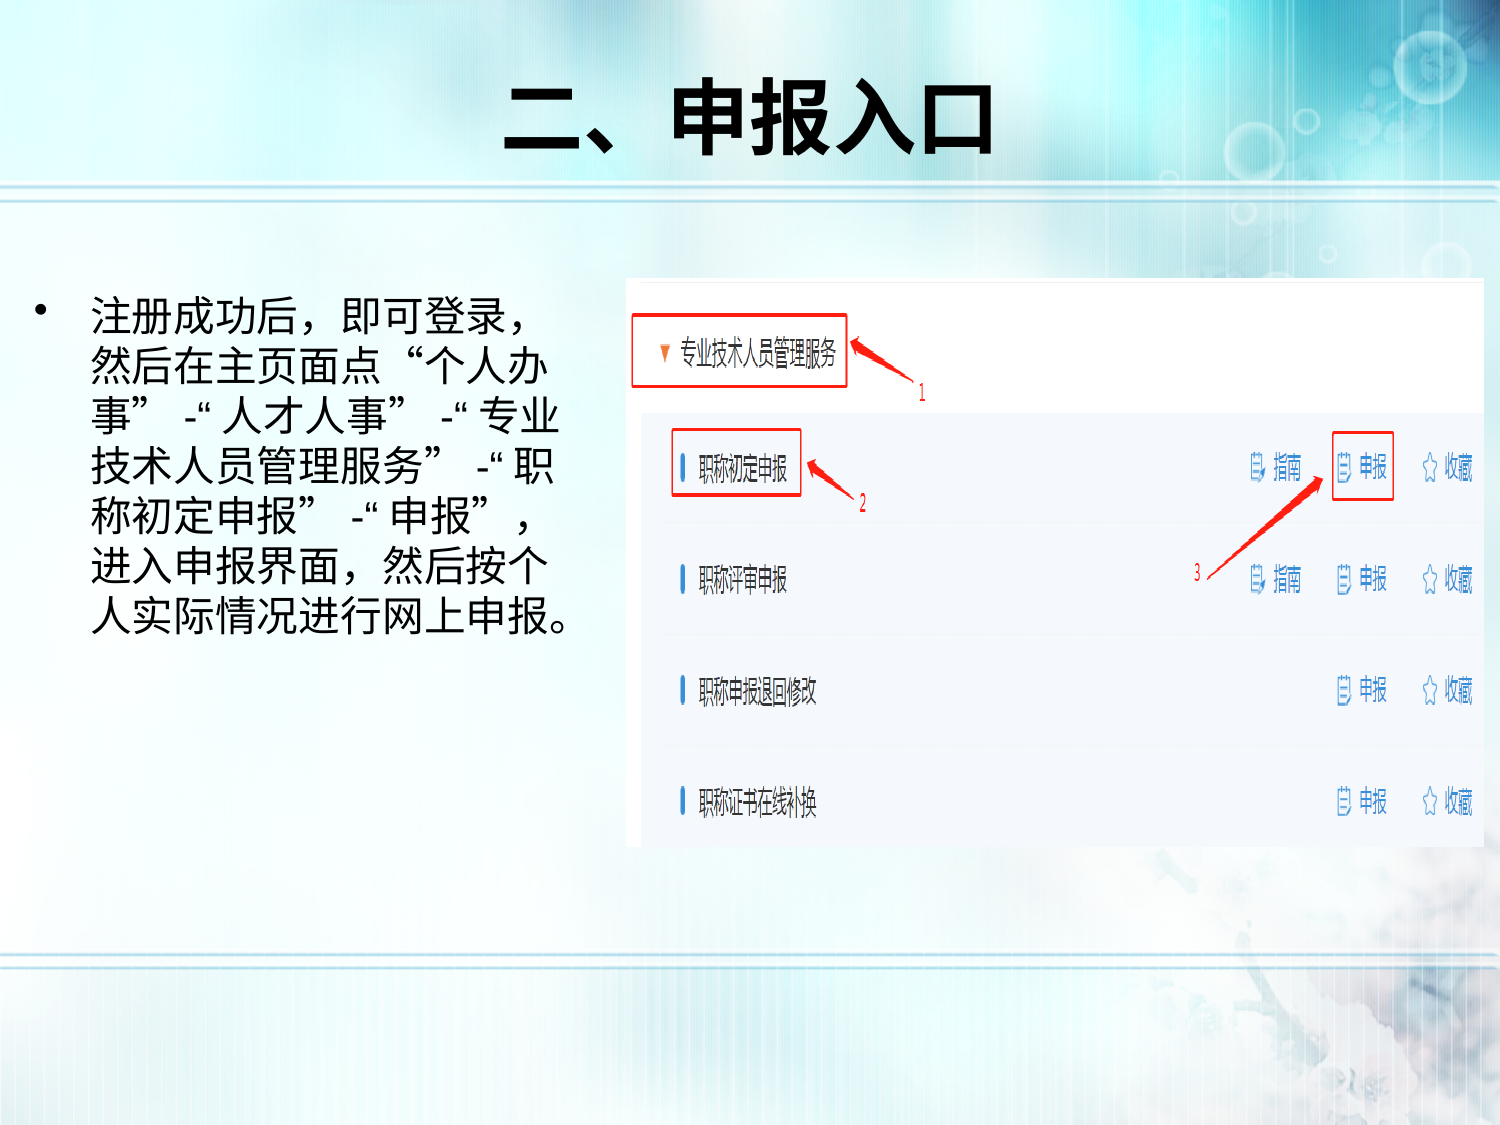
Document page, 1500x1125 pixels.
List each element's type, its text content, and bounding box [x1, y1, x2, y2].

list 注册成功后，即可登录，然后在主页面点“个人办事”-“人才人事”-“专业技术人员管理服务”-“职称初定申报”-“申报”，进入申报界面，然后按个人实际情况进行网上申报。 [18, 282, 582, 997]
picture [0, 0, 1500, 1125]
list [626, 278, 1484, 847]
title 二、申报入口 [74, 45, 1426, 185]
